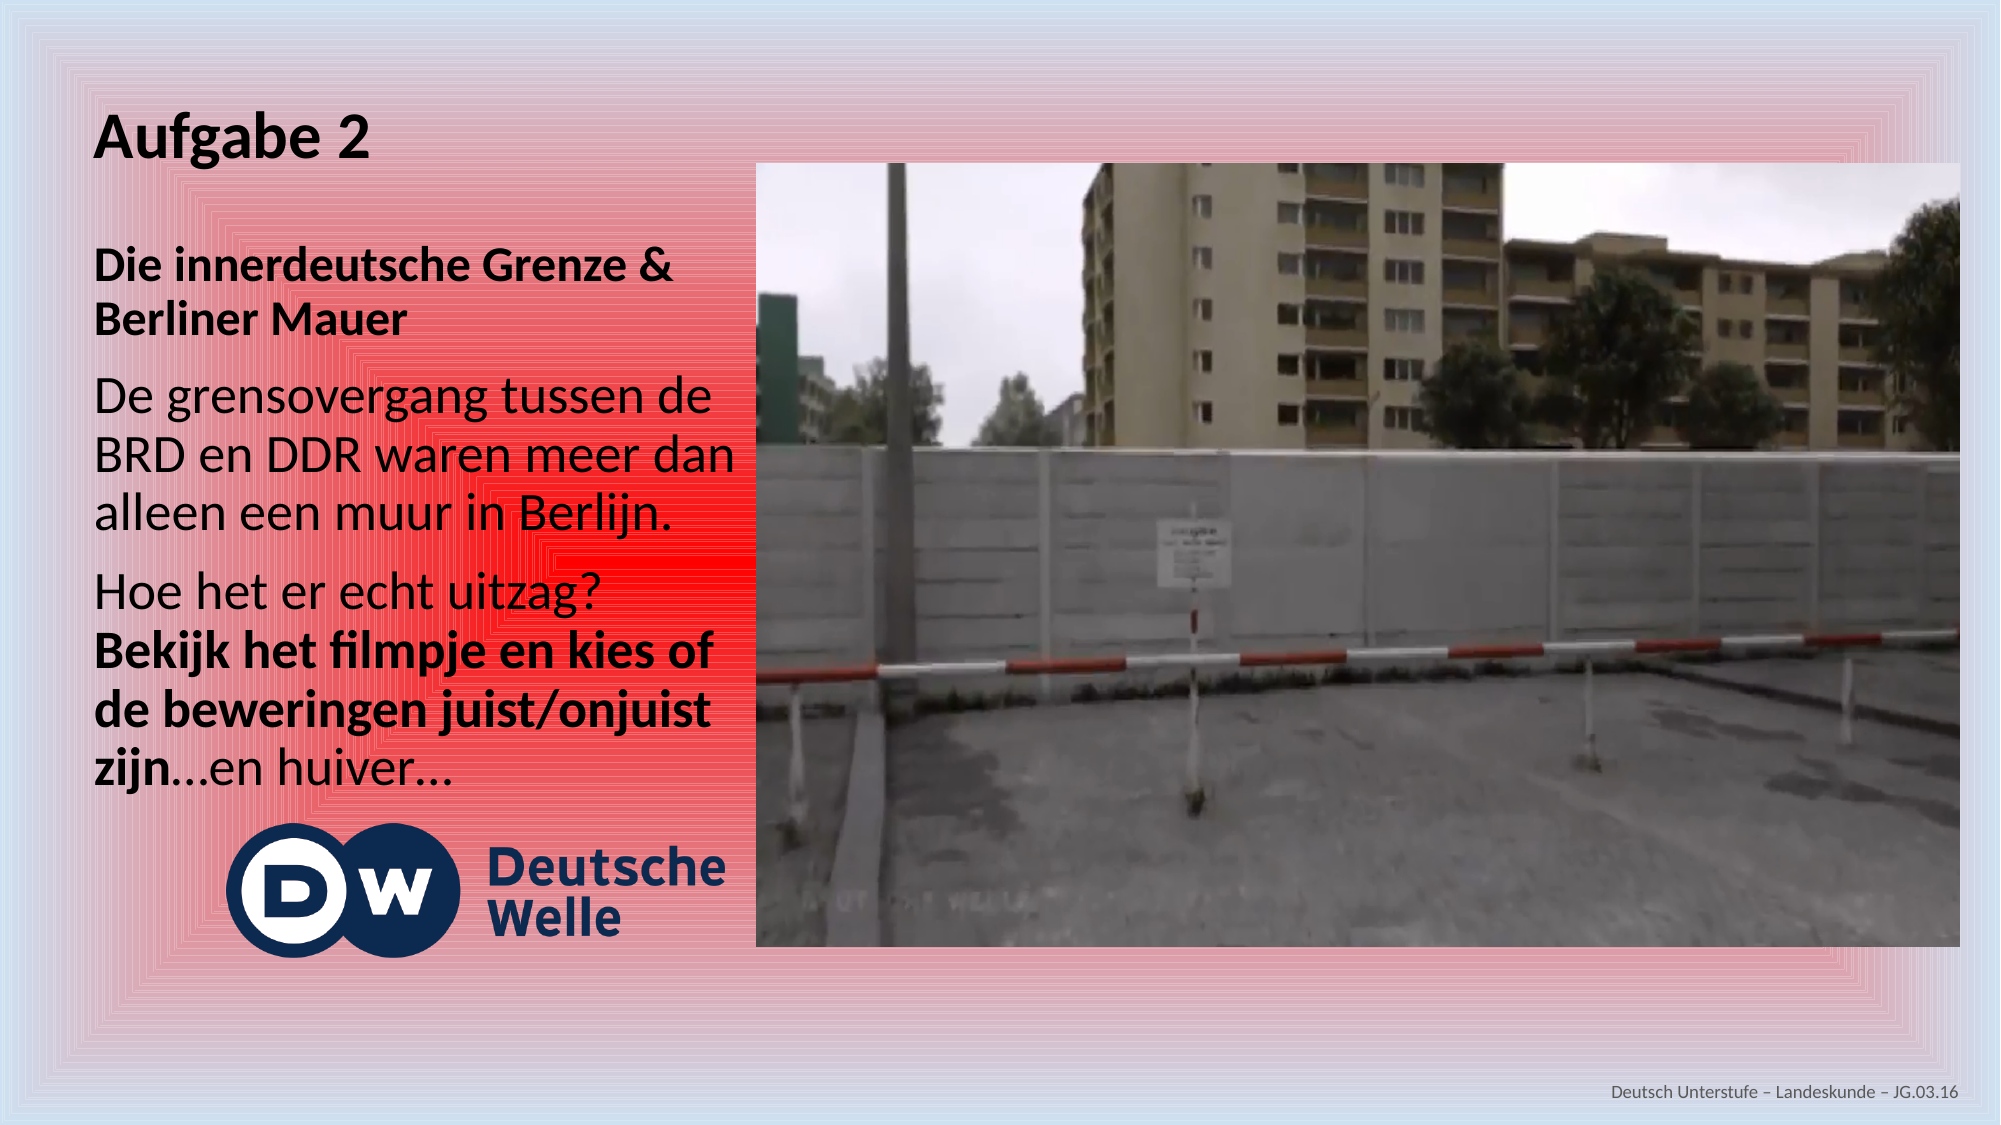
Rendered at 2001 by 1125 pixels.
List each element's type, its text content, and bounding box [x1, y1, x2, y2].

text_box Deutsch Unterstufe – Landeskunde – JG.03.16 [1557, 1072, 1974, 1110]
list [756, 163, 1960, 947]
picture [226, 823, 725, 958]
list Die innerdeutsche Grenze & Berliner Mauer De grensovergang tussen de BRD en DDR waren meer dan alleen een muur in Berlijn. Hoe het er echt uitzag? Bekijk het filmpje en kies of de beweringen juist/onjuist zijn…en huiver… [78, 230, 756, 803]
title Aufgabe 2 [78, 71, 449, 230]
